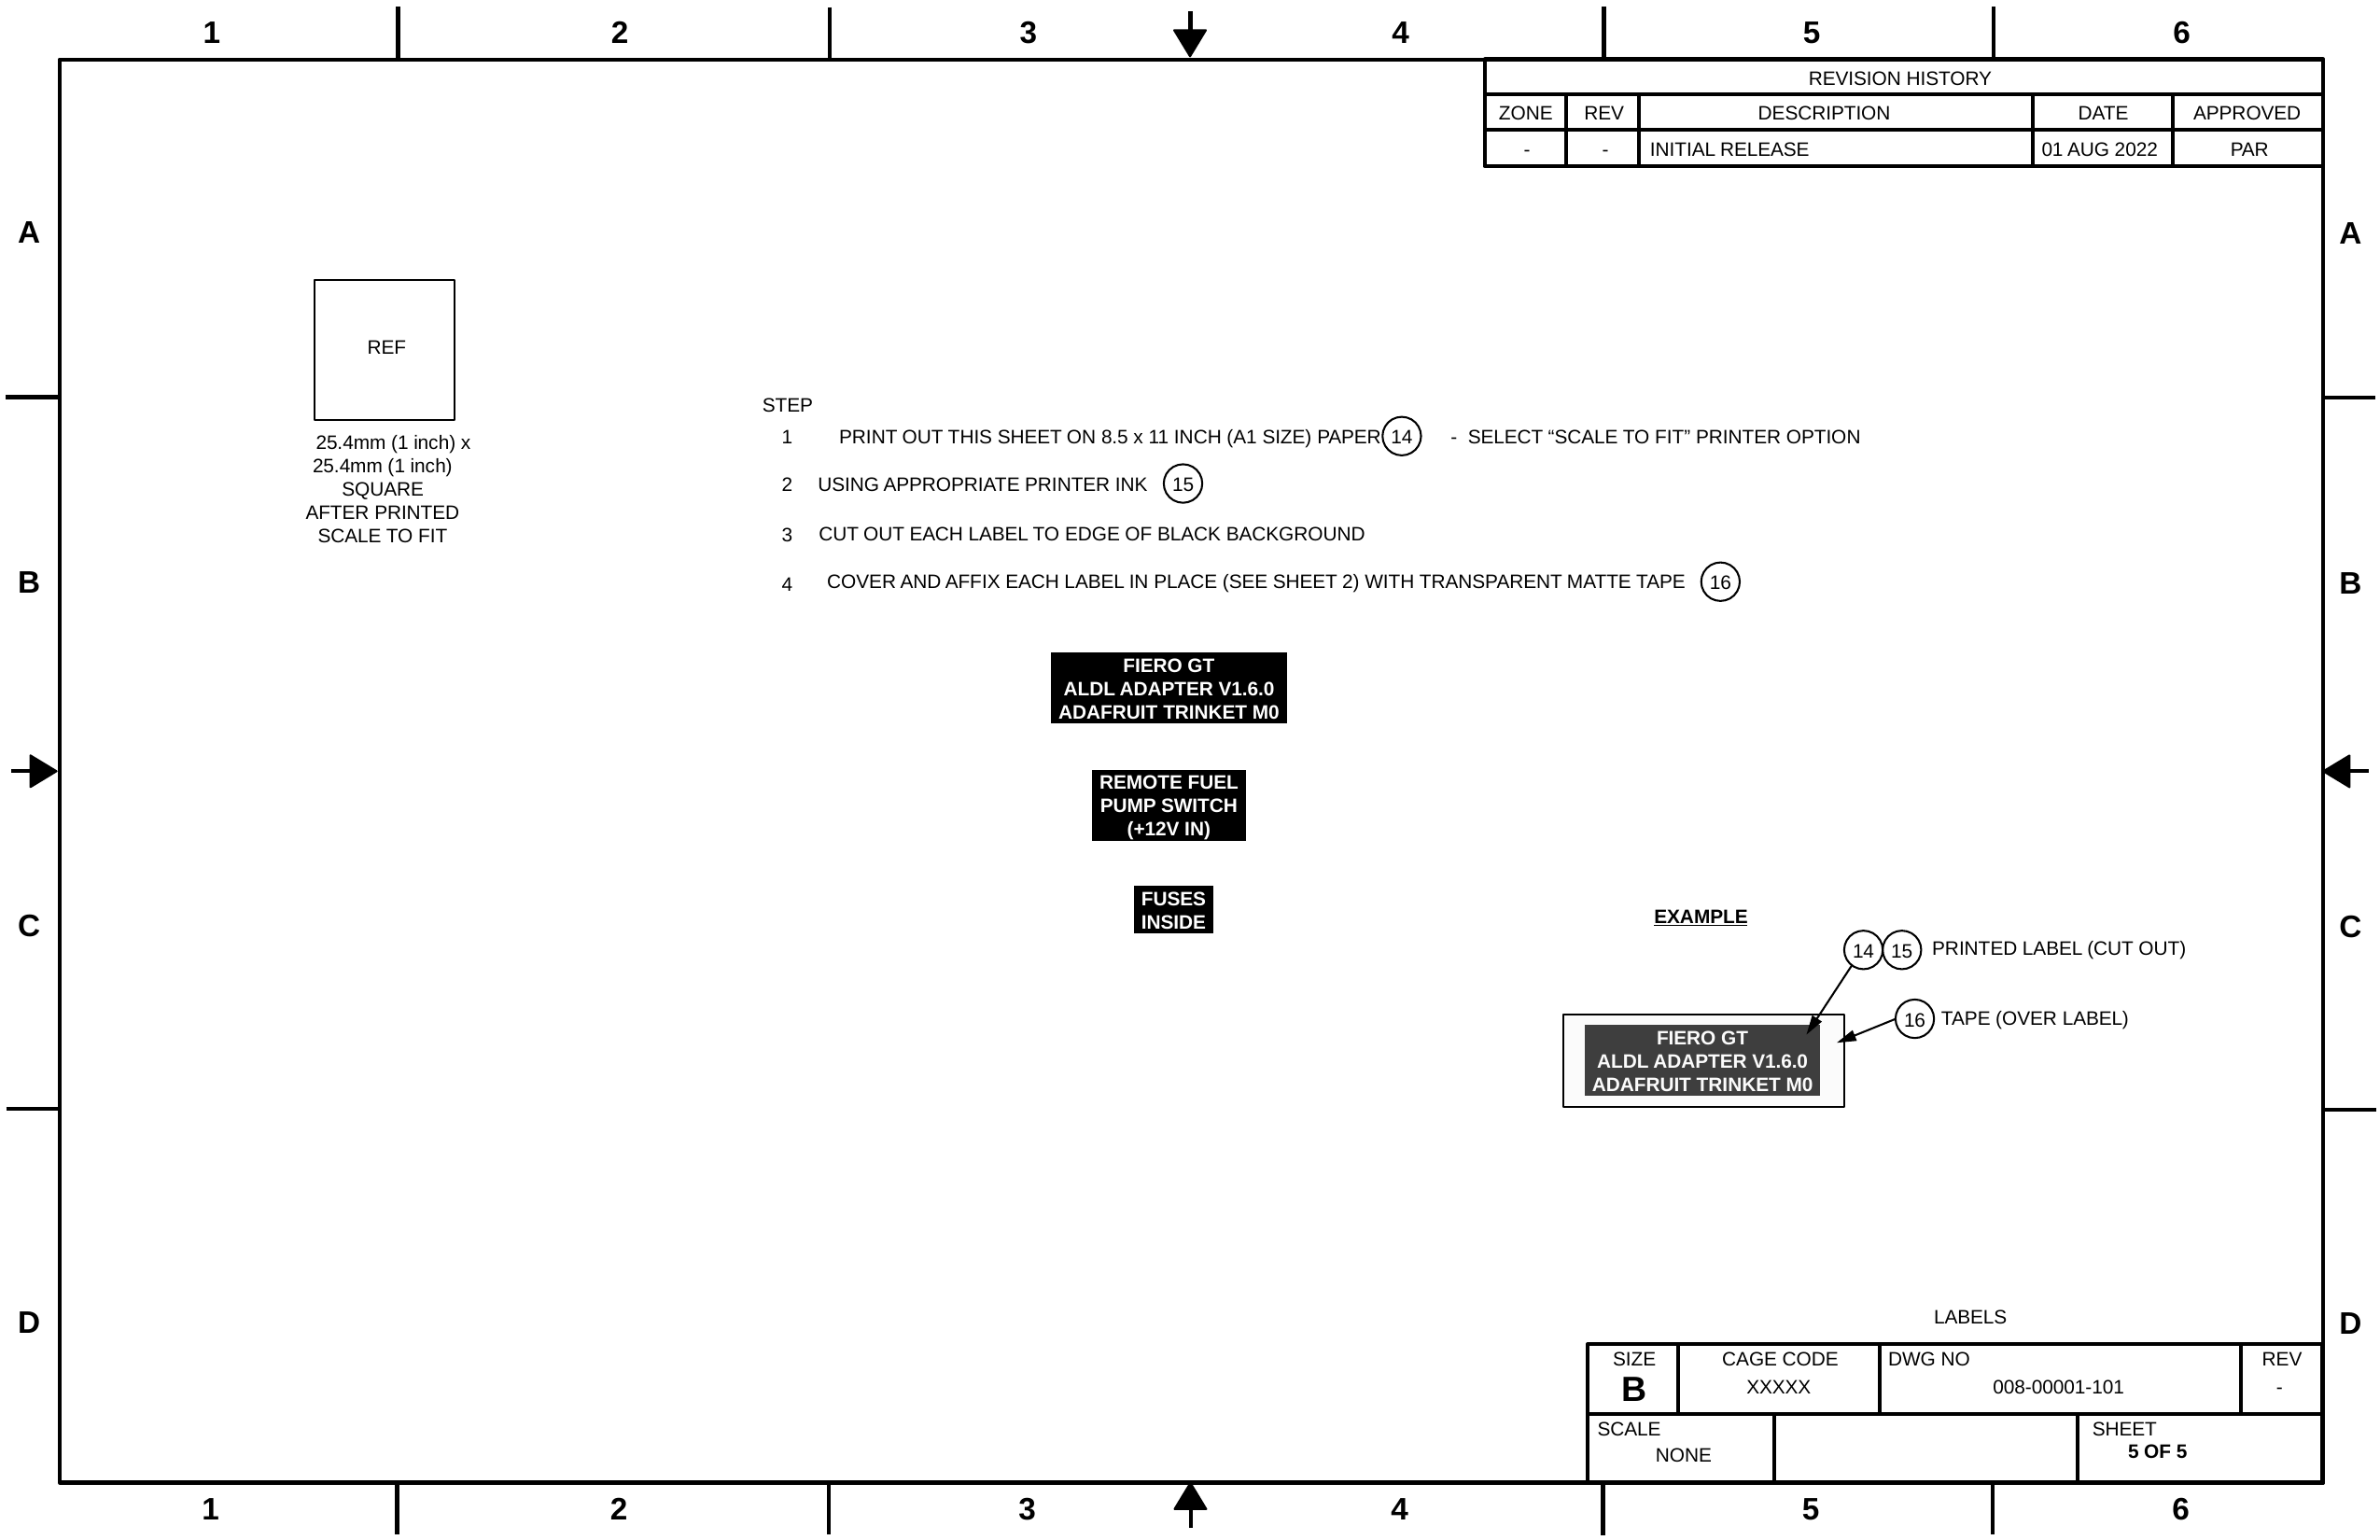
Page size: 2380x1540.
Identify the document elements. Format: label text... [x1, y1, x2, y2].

text_box 1 [767, 423, 807, 455]
text_box 4 [767, 565, 807, 603]
text_box CUT OUT EACH LABEL TO EDGE OF BLACK BACKGROUND [805, 514, 1379, 576]
text_box [1562, 1015, 1845, 1108]
text_box PRINT OUT THIS SHEET ON 8.5 x 11 INCH (A1 SIZE) PAPER - SELECT “SCALE TO FIT” PRINTER OPTION [1410, 417, 1875, 455]
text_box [1836, 1018, 1897, 1043]
text_box 15 [1882, 930, 1918, 971]
text_box 25.4mm (1 inch) x 25.4mm (1 inch) SQUARE AFTER PRINTED SCALE TO FIT [280, 423, 485, 554]
text_box PRINT OUT THIS SHEET ON 8.5 x 11 INCH (A1 SIZE) PAPER - SELECT “SCALE TO FIT” PRINTER OPTION [825, 417, 1393, 455]
text_box - [2275, 1374, 2284, 1398]
text_box INITIAL RELEASE [1649, 136, 1810, 161]
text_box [1806, 964, 1853, 1035]
text_box PAR [2230, 136, 2269, 161]
text_box 14 [1381, 415, 1422, 456]
text_box [315, 279, 455, 421]
text_box 15 [1163, 463, 1203, 504]
text_box 14 [1843, 930, 1883, 971]
text_box - [1602, 136, 1609, 161]
text_box STEP [749, 385, 827, 423]
text_box 16 [1895, 999, 1927, 1039]
text_box PRINTED LABEL (CUT OUT) [1918, 929, 2201, 967]
text_box 16 [1700, 561, 1741, 602]
text_box FUSES INSIDE [1134, 886, 1213, 933]
text_box TAPE (OVER LABEL) [1927, 999, 2143, 1037]
text_box NONE [1655, 1443, 1712, 1467]
text_box EXAMPLE [1640, 897, 1762, 935]
text_box 01 AUG 2022 [2041, 136, 2158, 161]
text_box XXXXX [1746, 1374, 1812, 1398]
text_box USING APPROPRIATE PRINTER INK [804, 464, 1162, 515]
text_box 3 [767, 515, 807, 553]
text_box - [1523, 136, 1531, 161]
text_box REF [353, 328, 420, 365]
text_box COVER AND AFFIX EACH LABEL IN PLACE (SEE SHEET 2) WITH TRANSPARENT MATTE TAPE [813, 562, 1700, 600]
text_box LABELS [1934, 1304, 2008, 1328]
text_box 008-00001-101 [1993, 1374, 2124, 1398]
text_box FIERO GT ALDL ADAPTER V1.6.0 ADAFRUIT TRINKET M0 [1051, 652, 1287, 723]
text_box 2 [767, 465, 807, 503]
text_box REMOTE FUEL PUMP SWITCH (+12V IN) [1092, 770, 1246, 841]
